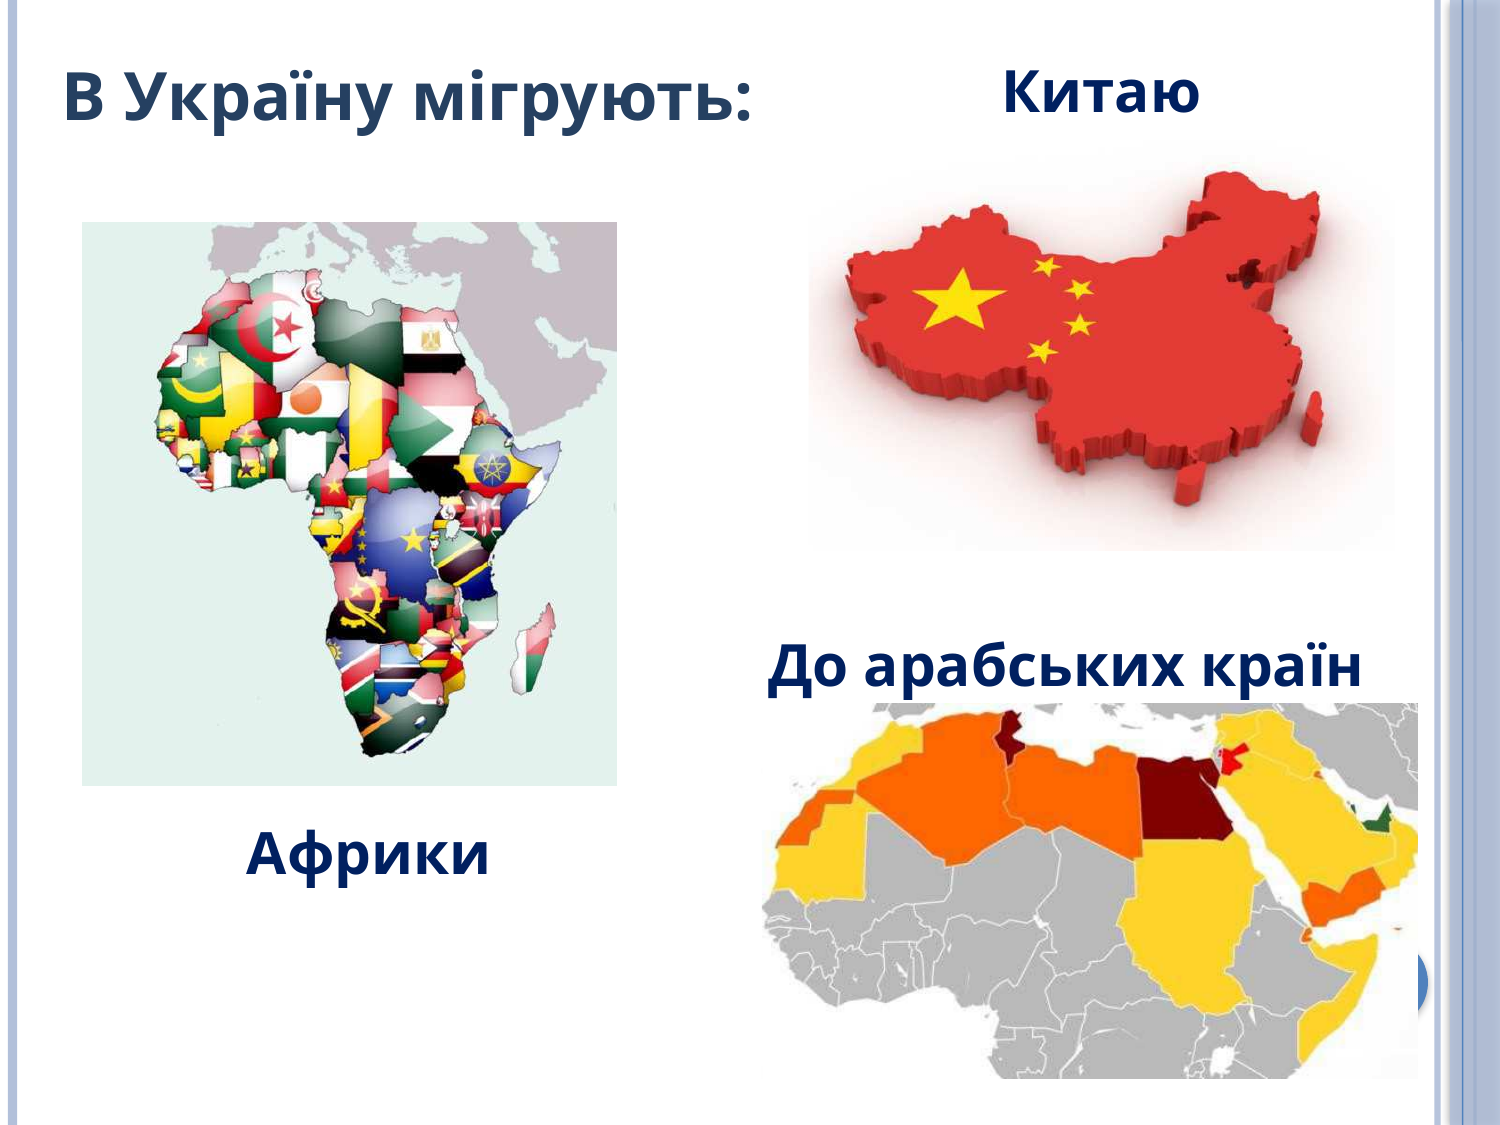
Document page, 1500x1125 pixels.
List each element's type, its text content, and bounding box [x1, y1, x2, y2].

text_box В Україну мігрують: [46, 46, 809, 142]
text_box До арабських країн [714, 621, 1418, 706]
picture [761, 702, 1419, 1079]
picture [81, 222, 618, 786]
picture [807, 140, 1395, 552]
text_box Африки [140, 808, 598, 894]
text_box Китаю [925, 46, 1278, 132]
